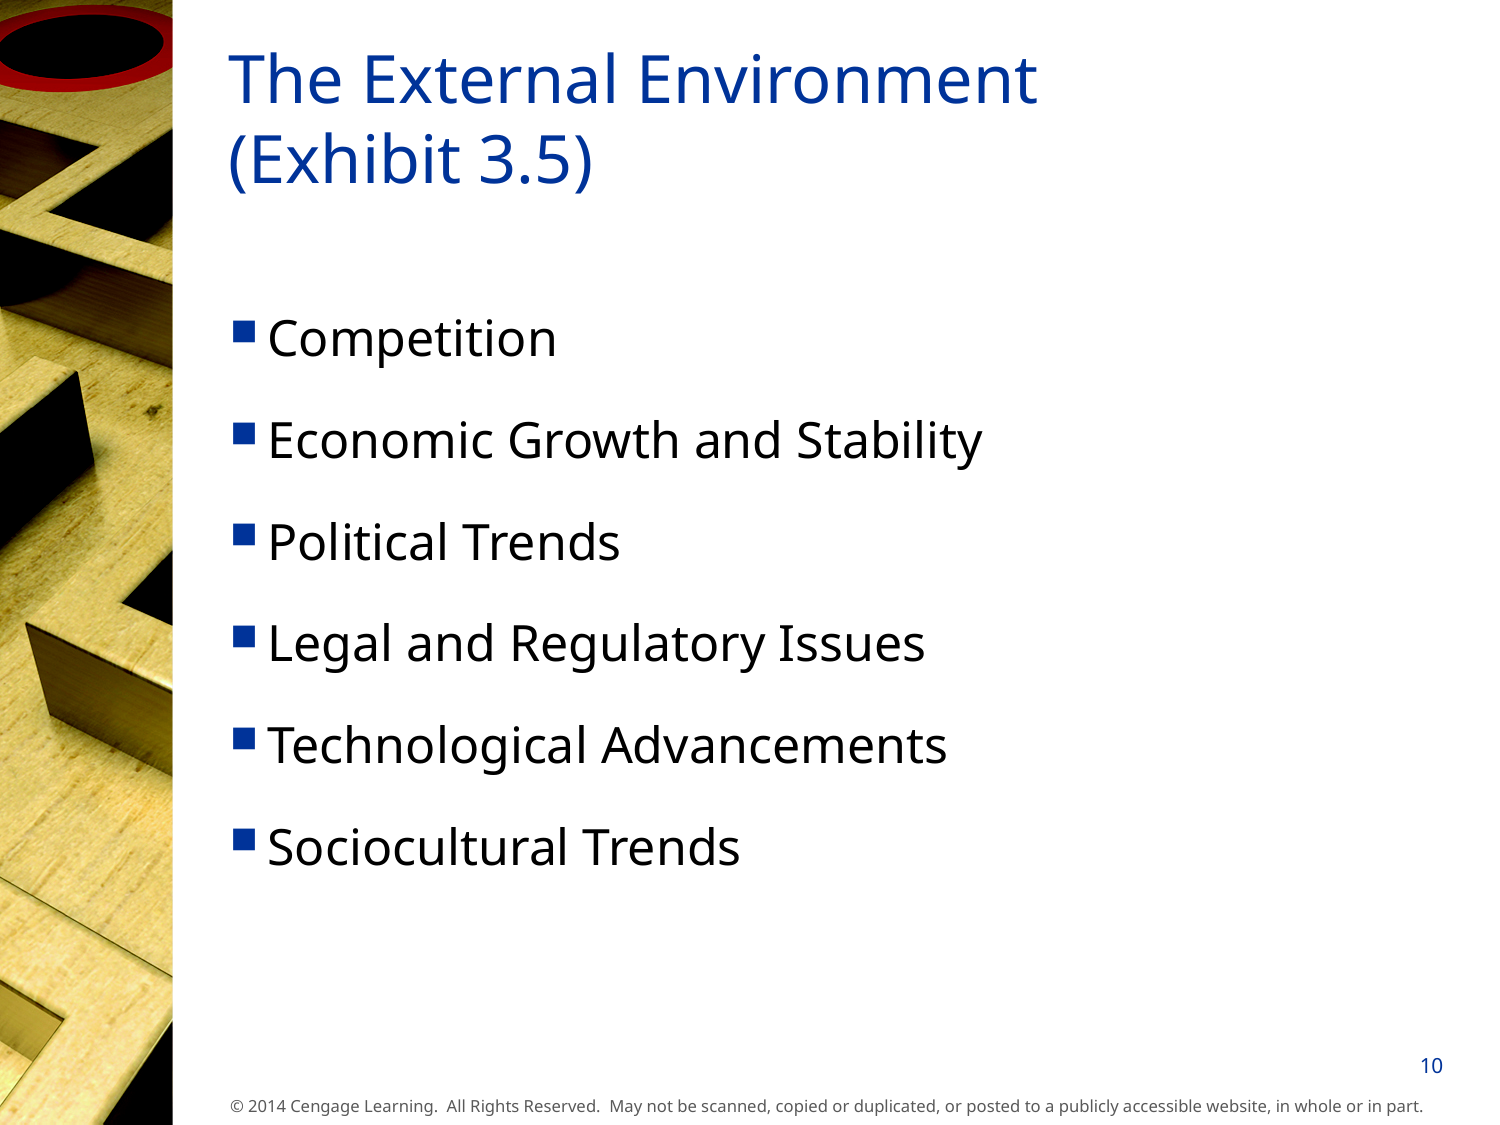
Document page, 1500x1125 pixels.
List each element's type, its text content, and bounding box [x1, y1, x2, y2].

list Competition Economic Growth and Stability Political Trends Legal and Regulatory Issues Technological Advancements Sociocultural Trends [215, 212, 1478, 981]
picture [0, 0, 173, 1125]
slide_number 10 [1386, 1037, 1478, 1097]
title The External Environment (Exhibit 3.5) [213, 29, 1454, 213]
